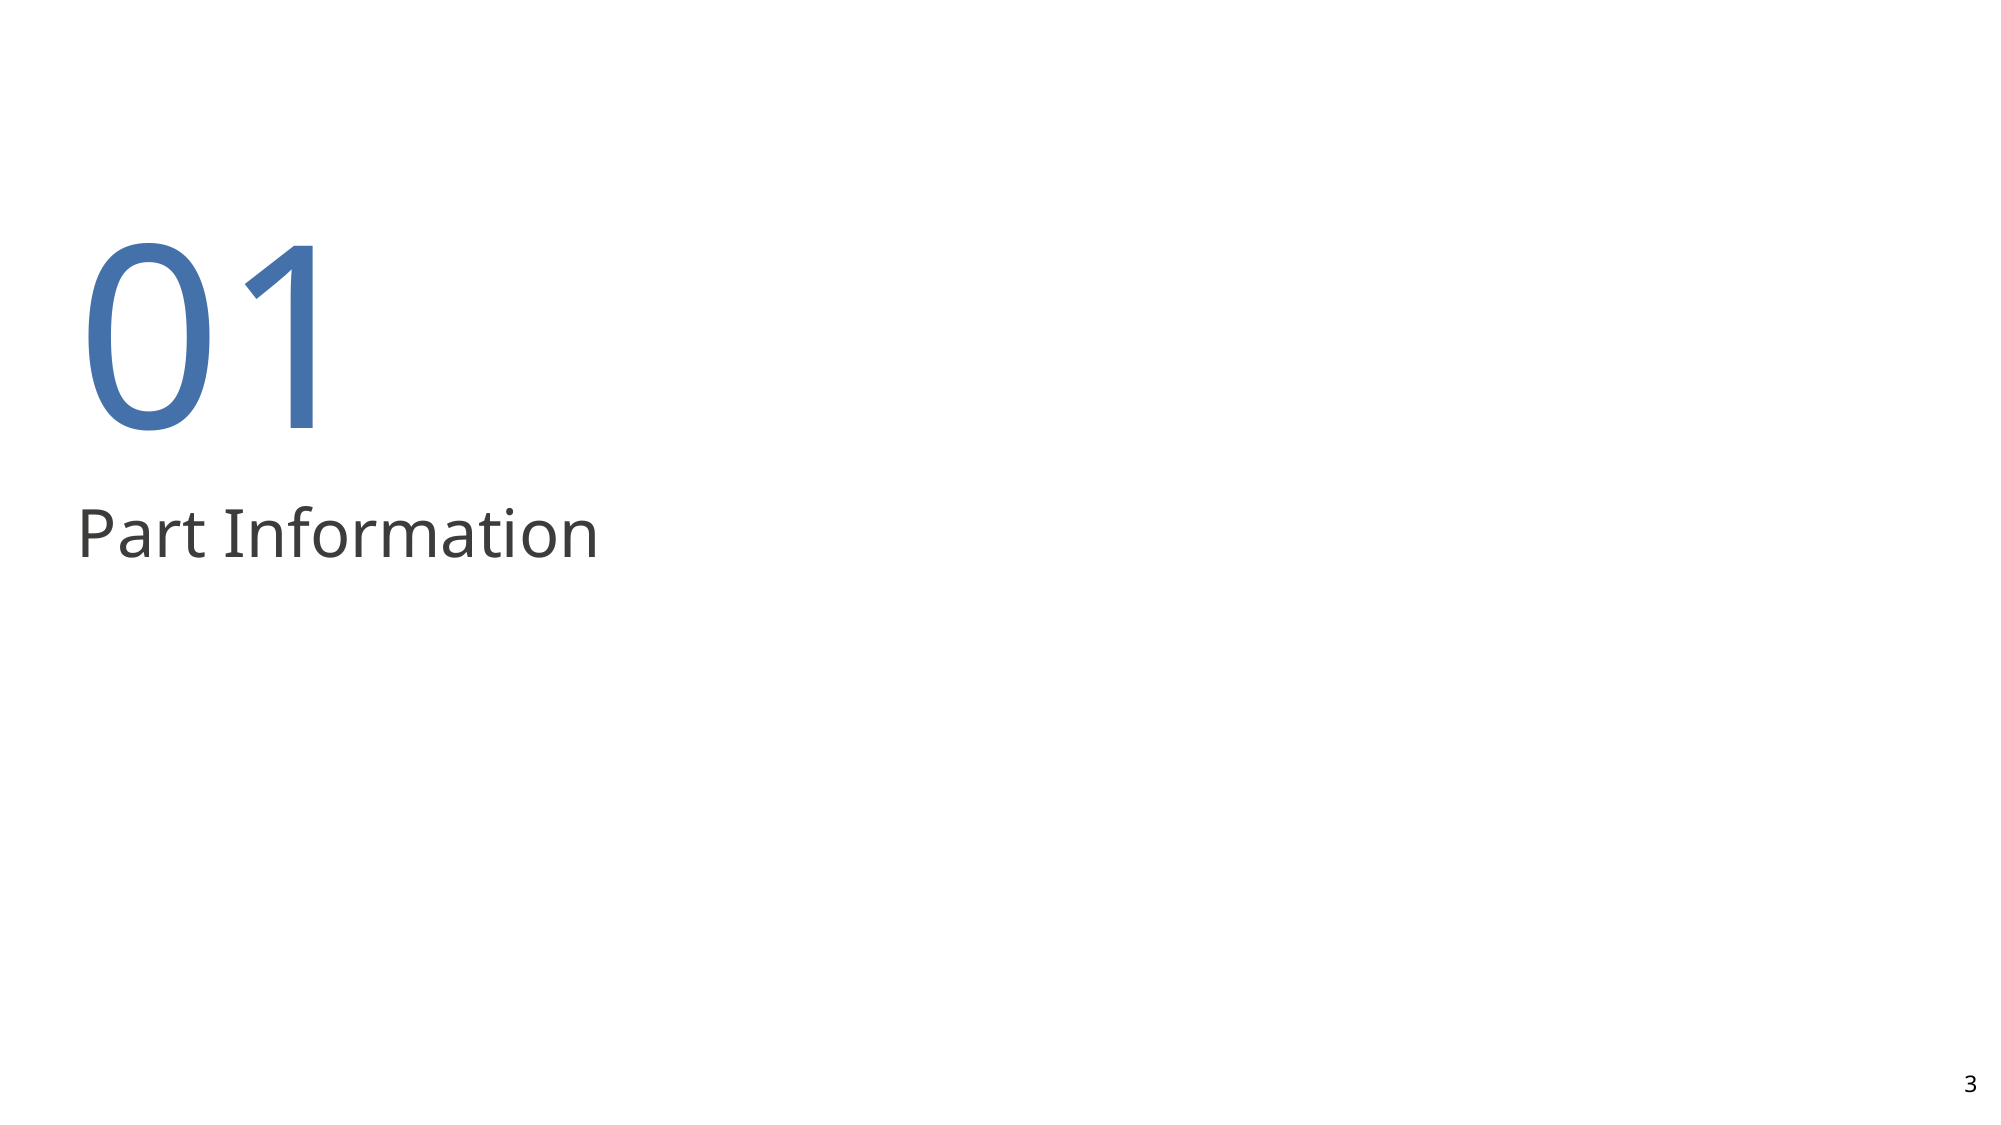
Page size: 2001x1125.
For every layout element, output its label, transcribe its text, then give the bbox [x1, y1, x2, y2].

title Part Information [76, 499, 1154, 589]
list 01 [0, 0, 542, 480]
